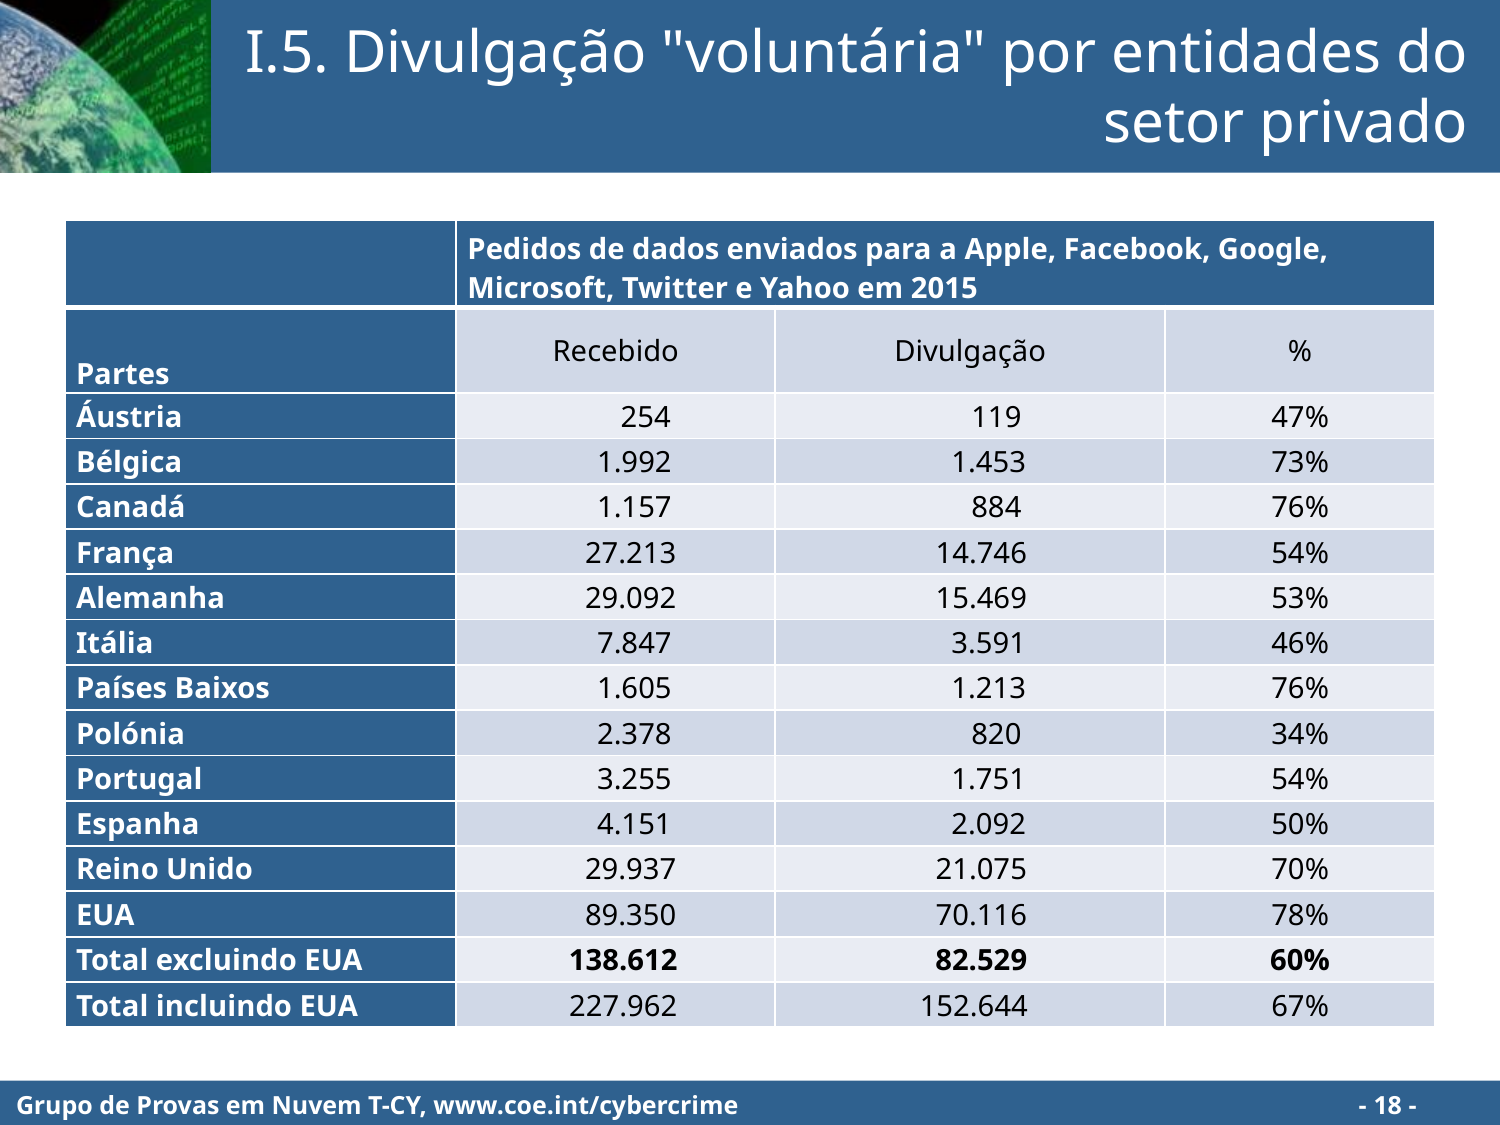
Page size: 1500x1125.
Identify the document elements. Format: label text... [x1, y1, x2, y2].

table_cell Divulgação [776, 310, 1164, 392]
table_cell 2.092 [776, 802, 1164, 845]
table_cell 76% [1166, 485, 1434, 528]
table_cell 60% [1166, 938, 1434, 981]
table_cell 119 [776, 394, 1164, 438]
table_cell 54% [1166, 530, 1434, 573]
table_cell Total incluindo EUA [66, 983, 455, 1026]
picture [0, 0, 212, 173]
table_cell 53% [1166, 575, 1434, 619]
table_cell 29.092 [457, 575, 774, 619]
table_cell 1.605 [457, 666, 774, 709]
table_cell 1.213 [776, 666, 1164, 709]
table_cell 152.644 [776, 983, 1164, 1026]
table_cell França [66, 530, 455, 573]
table_cell 78% [1166, 892, 1434, 936]
table_header Pedidos de dados enviados para a Apple, Facebook, Google, Microsoft, Twitter e Yahoo em 2015 [457, 221, 1434, 305]
table_cell Alemanha [66, 575, 455, 619]
table_cell 89.350 [457, 892, 774, 936]
table_cell Reino Unido [66, 847, 455, 890]
table_cell Espanha [66, 802, 455, 845]
table_cell 21.075 [776, 847, 1164, 890]
table_cell Partes [66, 310, 455, 392]
table_cell 884 [776, 485, 1164, 528]
table_cell 1.751 [776, 756, 1164, 800]
table_cell Recebido [457, 310, 774, 392]
table_cell 67% [1166, 983, 1434, 1026]
table_cell 2.378 [457, 711, 774, 755]
table_cell 254 [457, 394, 774, 438]
table_cell 34% [1166, 711, 1434, 755]
table_cell 227.962 [457, 983, 774, 1026]
table_cell 1.157 [457, 485, 774, 528]
table_cell 29.937 [457, 847, 774, 890]
table_cell 3.255 [457, 756, 774, 800]
table_cell Canadá [66, 485, 455, 528]
table_cell 1.992 [457, 439, 774, 483]
table_cell Total excluindo EUA [66, 938, 455, 981]
table_cell Polónia [66, 711, 455, 755]
table_cell 27.213 [457, 530, 774, 573]
table_cell EUA [66, 892, 455, 936]
table_cell 1.453 [776, 439, 1164, 483]
table_cell Países Baixos [66, 666, 455, 709]
table_cell Áustria [66, 394, 455, 438]
text_box [214, 0, 1500, 175]
table_cell % [1166, 310, 1434, 392]
table_cell 47% [1166, 394, 1434, 438]
table_cell 138.612 [457, 938, 774, 981]
table_cell Bélgica [66, 439, 455, 483]
text_box I.5. Divulgação "voluntária" por entidades do setor privado [230, 7, 1483, 162]
table_cell 50% [1166, 802, 1434, 845]
table_cell 46% [1166, 620, 1434, 664]
table_cell 54% [1166, 756, 1434, 800]
text_box Grupo de Provas em Nuvem T-CY, www.coe.int/cybercrime - 18 - [1, 1082, 1500, 1125]
table_cell 70% [1166, 847, 1434, 890]
table_cell 14.746 [776, 530, 1164, 573]
table_cell Portugal [66, 756, 455, 800]
table_header [66, 221, 455, 305]
table_cell 7.847 [457, 620, 774, 664]
table_cell 15.469 [776, 575, 1164, 619]
table_cell 3.591 [776, 620, 1164, 664]
text_box [0, 1079, 1500, 1125]
table_cell 76% [1166, 666, 1434, 709]
table_cell Itália [66, 620, 455, 664]
table_cell 70.116 [776, 892, 1164, 936]
table_cell 820 [776, 711, 1164, 755]
table_cell 4.151 [457, 802, 774, 845]
table_cell 73% [1166, 439, 1434, 483]
table_cell 82.529 [776, 938, 1164, 981]
